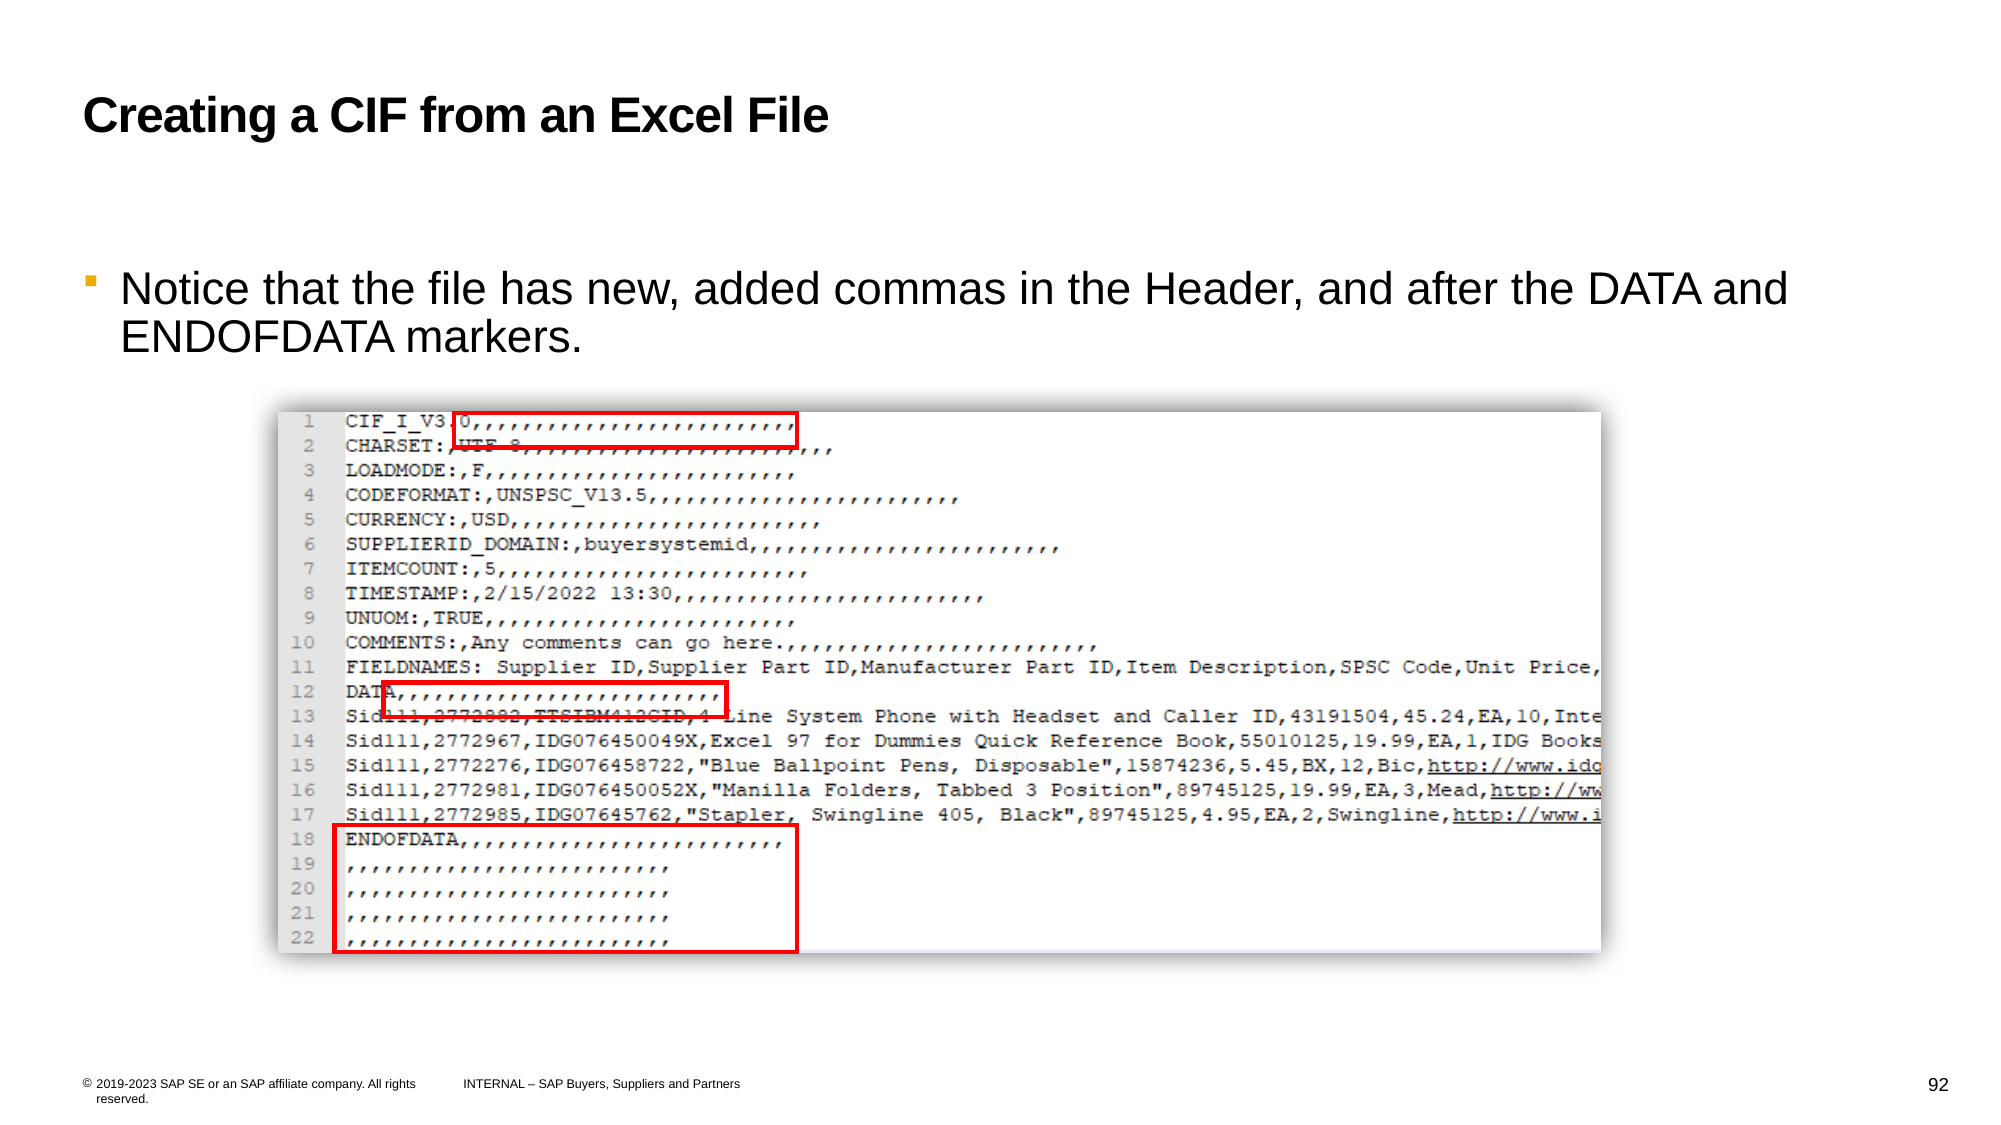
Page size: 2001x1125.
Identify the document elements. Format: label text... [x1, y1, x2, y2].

list Notice that the file has new, added commas in the Header, and after the DATA and ENDOFDATA markers. [82, 265, 1918, 1040]
picture [278, 412, 1601, 953]
title Creating a CIF from an Excel File [82, 82, 1918, 144]
